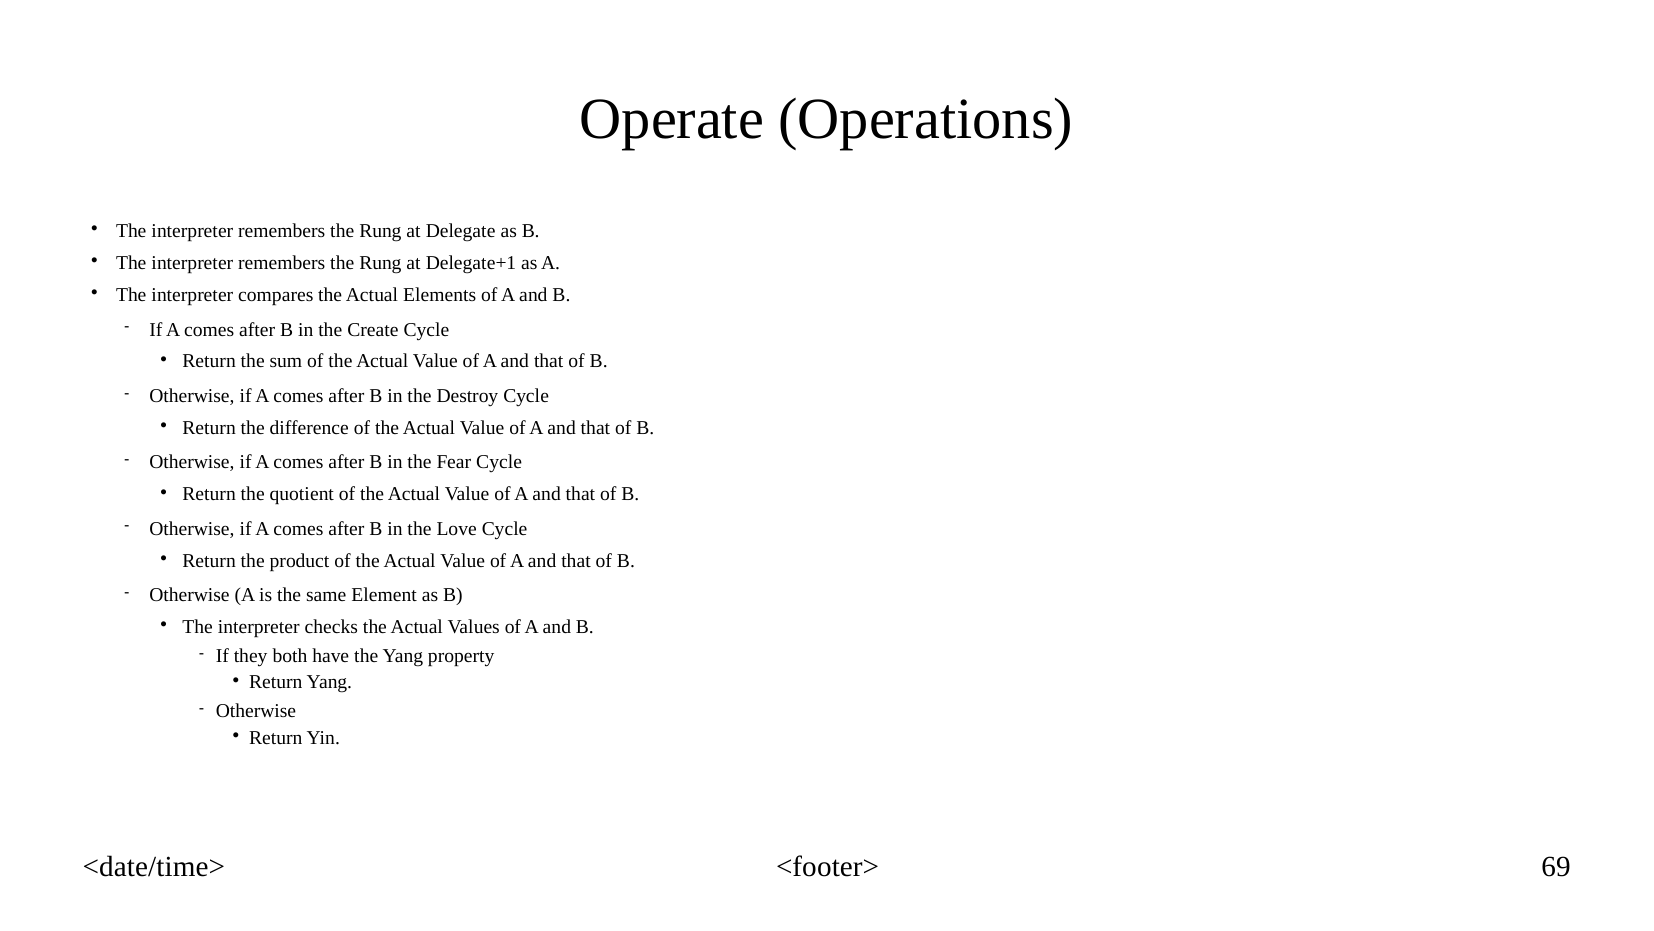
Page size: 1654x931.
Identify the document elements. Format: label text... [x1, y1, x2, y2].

text_box The interpreter remembers the Rung at Delegate as B. The interpreter remembers the Rung at Delegate+1 as A. The interpreter compares the Actual Elements of A and B. If A comes after B in the Create Cycle Return the sum of the Actual Value of A and that of B. Otherwise, if A comes after B in the Destroy Cycle Return the difference of the Actual Value of A and that of B. Otherwise, if A comes after B in the Fear Cycle Return the quotient of the Actual Value of A and that of B. Otherwise, if A comes after B in the Love Cycle Return the product of the Actual Value of A and that of B. Otherwise (A is the same Element as B) The interpreter checks the Actual Values of A and B. If they both have the Yang property Return Yang. Otherwise Return Yin. [82, 217, 1571, 757]
text_box Operate (Operations) [82, 37, 1571, 193]
